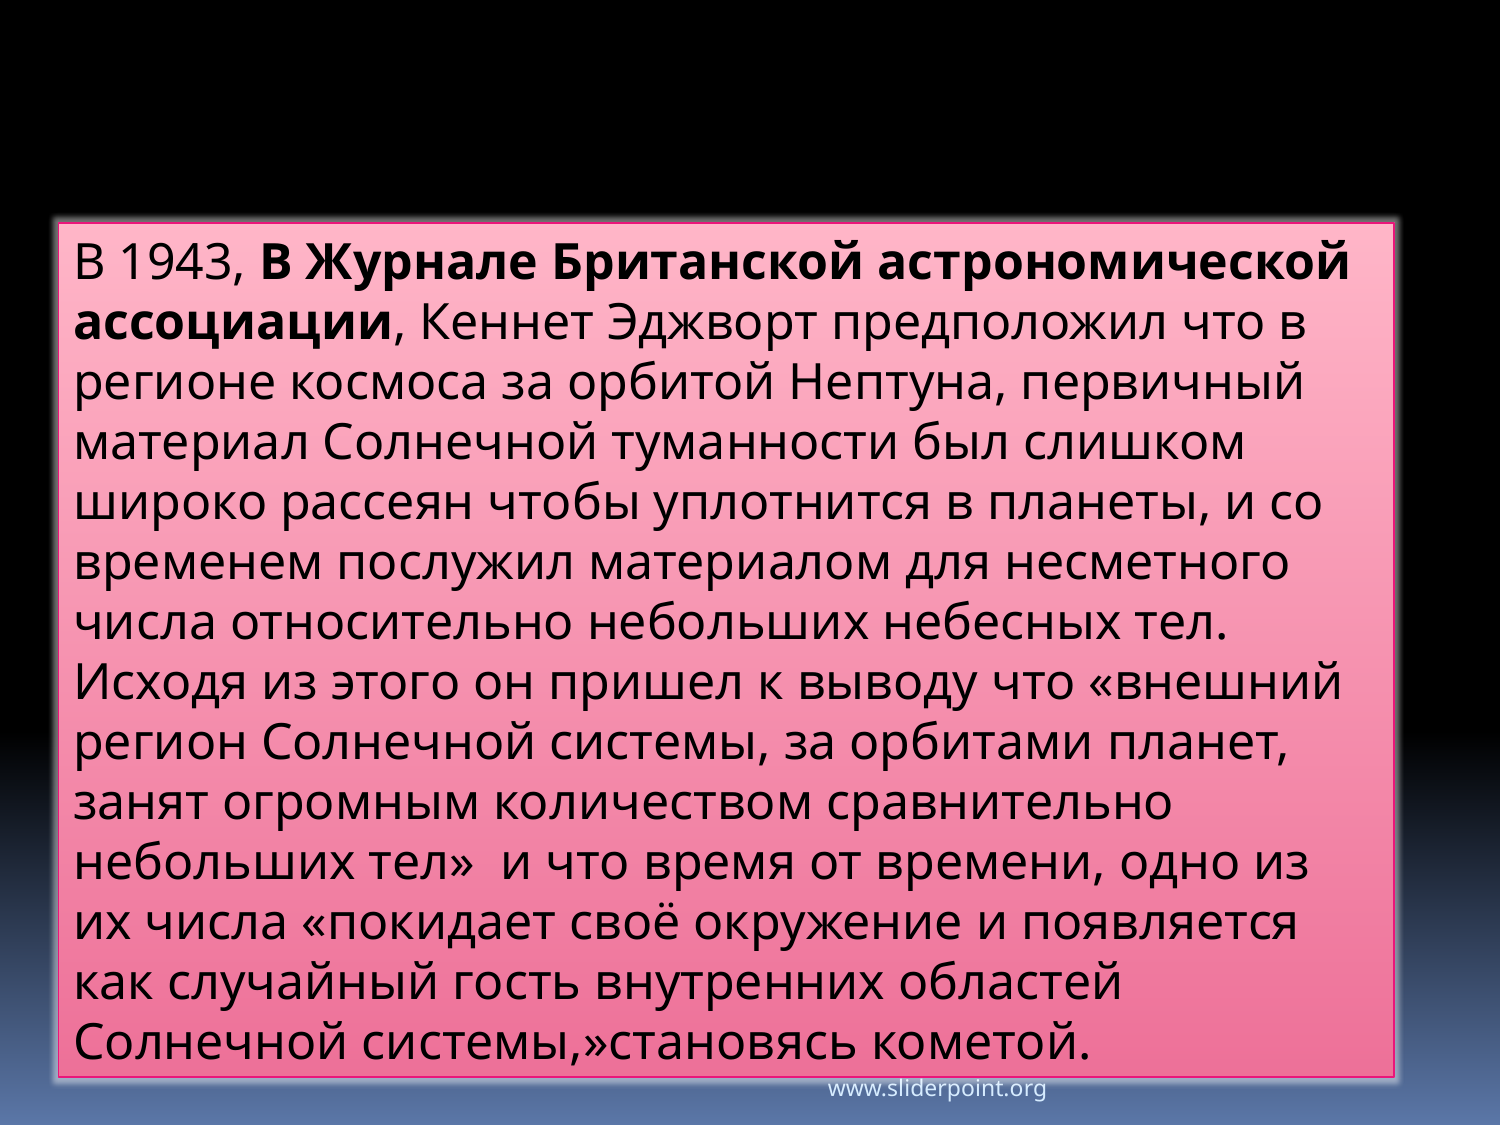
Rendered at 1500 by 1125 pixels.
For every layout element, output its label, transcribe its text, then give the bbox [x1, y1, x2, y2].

text_box В 1943, В Журнале Британской астрономической ассоциации, Кеннет Эджворт предположил что в регионе космоса за орбитой Нептуна, первичный материал Солнечной туманности был слишком широко рассеян чтобы уплотнится в планеты, и со временем послужил материалом для несметного числа относительно небольших небесных тел. Исходя из этого он пришел к выводу что «внешний регион Солнечной системы, за орбитами планет, занят огромным количеством сравнительно небольших тел» и что время от времени, одно из их числа «покидает своё окружение и появляется как случайный гость внутренних областей Солнечной системы,»становясь кометой. [58, 222, 1395, 1078]
footer www.sliderpoint.org [150, 1052, 1063, 1113]
